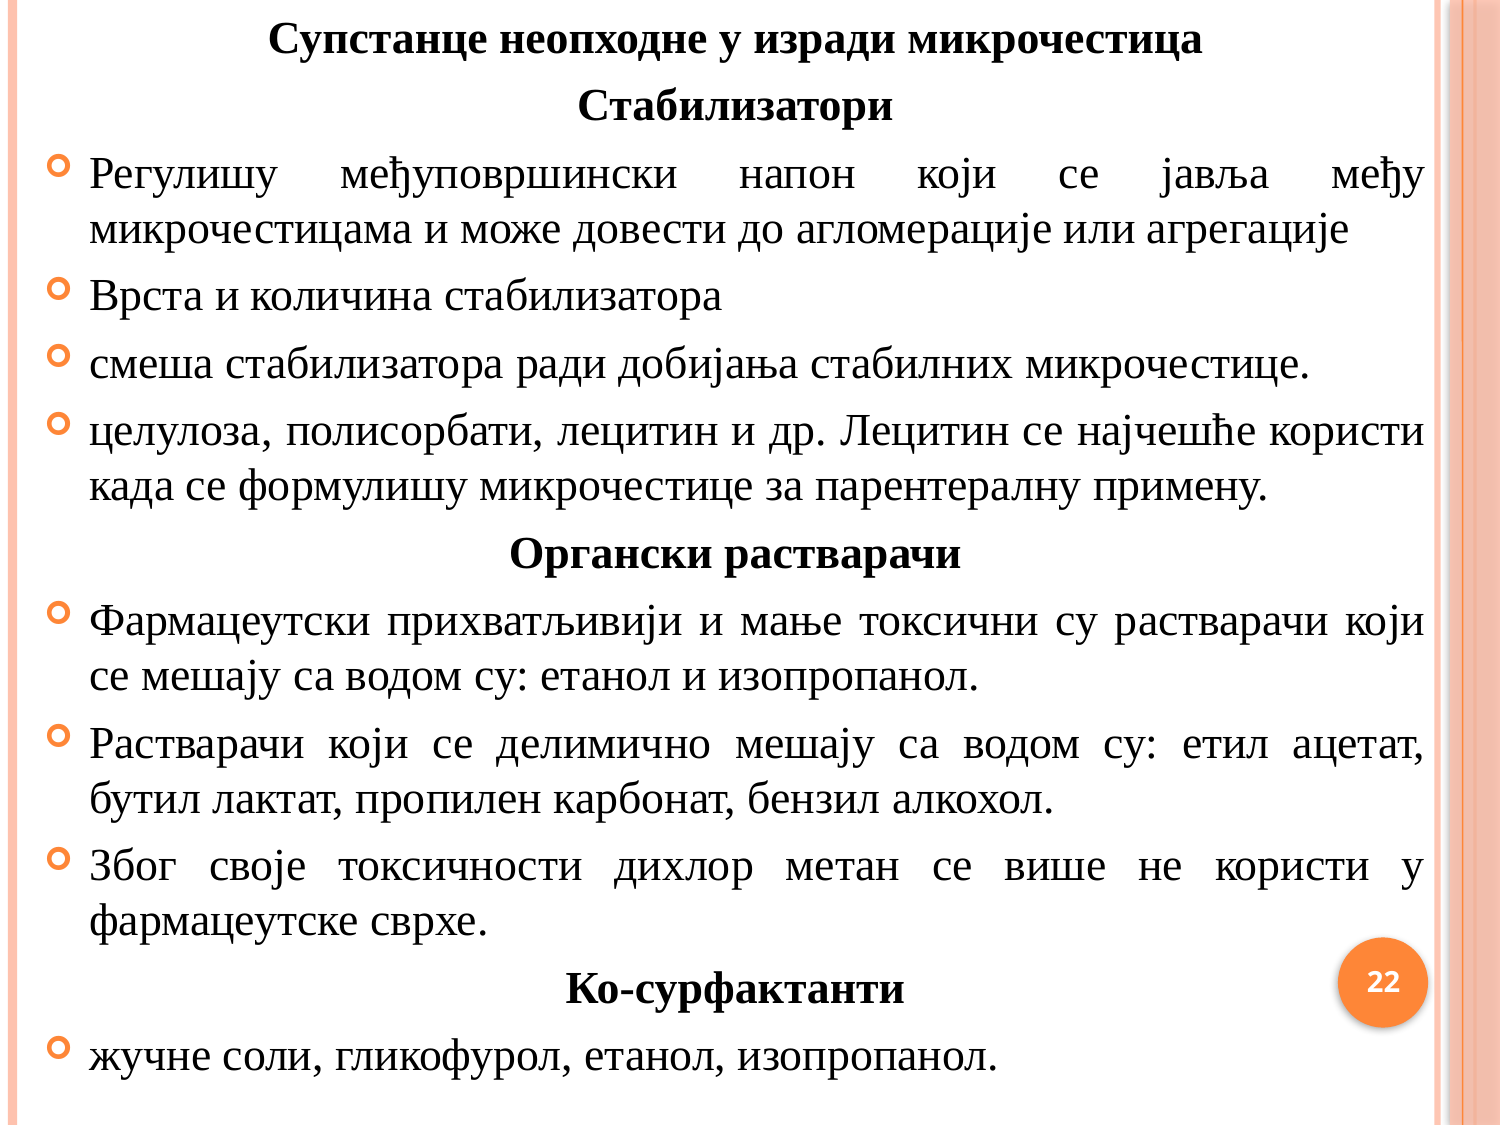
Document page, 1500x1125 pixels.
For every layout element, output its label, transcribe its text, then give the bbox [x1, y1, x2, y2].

list Супстанце неопходне у изради микрочестица Стабилизатори Регулишу међуповршински напон који се јавља међу микрочестицама и може довести до агломерације или агрегације Врста и количина стабилизатора смеша стабилизатора ради добијања стабилних микрочестице. целулоза, полисорбати, лецитин и др. Лецитин се најчешће користи када се формулишу микрочестице за парентералну примену. Органски растварачи Фармацеутски прихватљивији и мање токсични су растварачи који се мешају са водом су: етанол и изопропанол. Растварачи који се делимично мешају са водом су: етил ацетат, бутил лактат, пропилен карбонат, бензил алкохол. Због своје токсичности дихлор метан се више не користи у фармацеутске сврхе. Ко-сурфактанти жучне соли, гликофурол, етанол, изопропанол. [29, 0, 1442, 1125]
